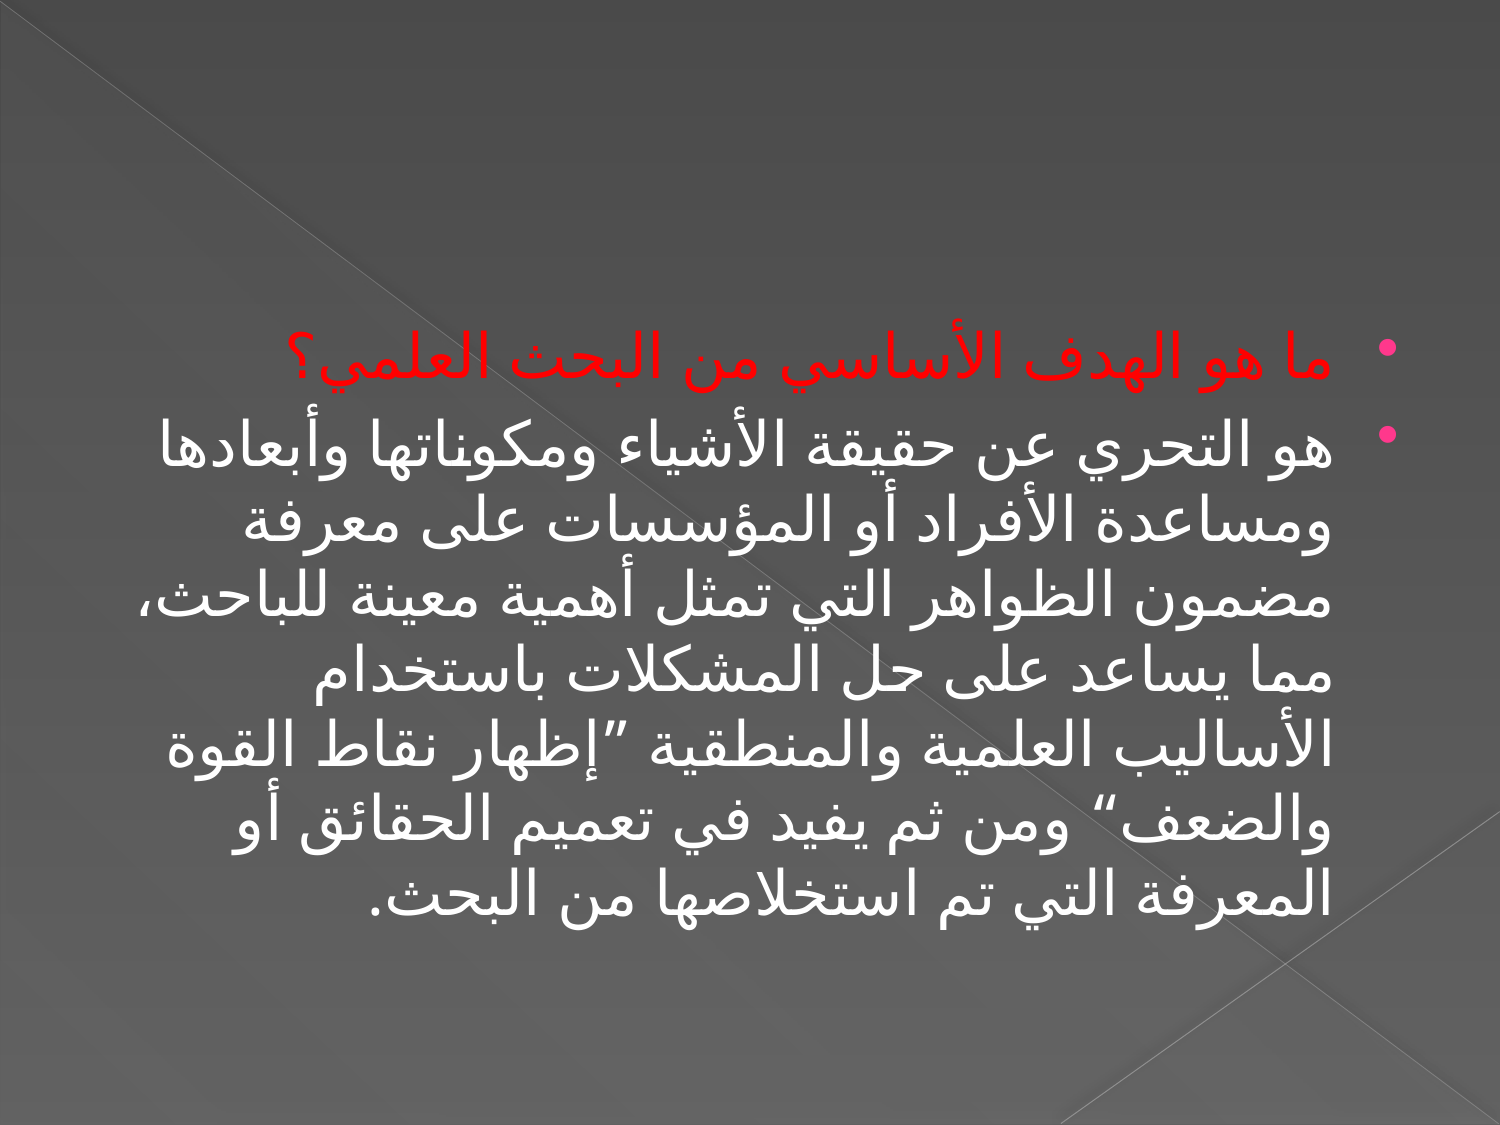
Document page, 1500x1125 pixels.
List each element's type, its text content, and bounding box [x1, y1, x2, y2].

list ما هو الهدف الأساسي من البحث العلمي؟ هو التحري عن حقيقة الأشياء ومكوناتها وأبعادها ومساعدة الأفراد أو المؤسسات على معرفة مضمون الظواهر التي تمثل أهمية معينة للباحث، مما يساعد على حل المشكلات باستخدام الأساليب العلمية والمنطقية ”إظهار نقاط القوة والضعف“ ومن ثم يفيد في تعميم الحقائق أو المعرفة التي تم استخلاصها من البحث. [75, 308, 1425, 1059]
